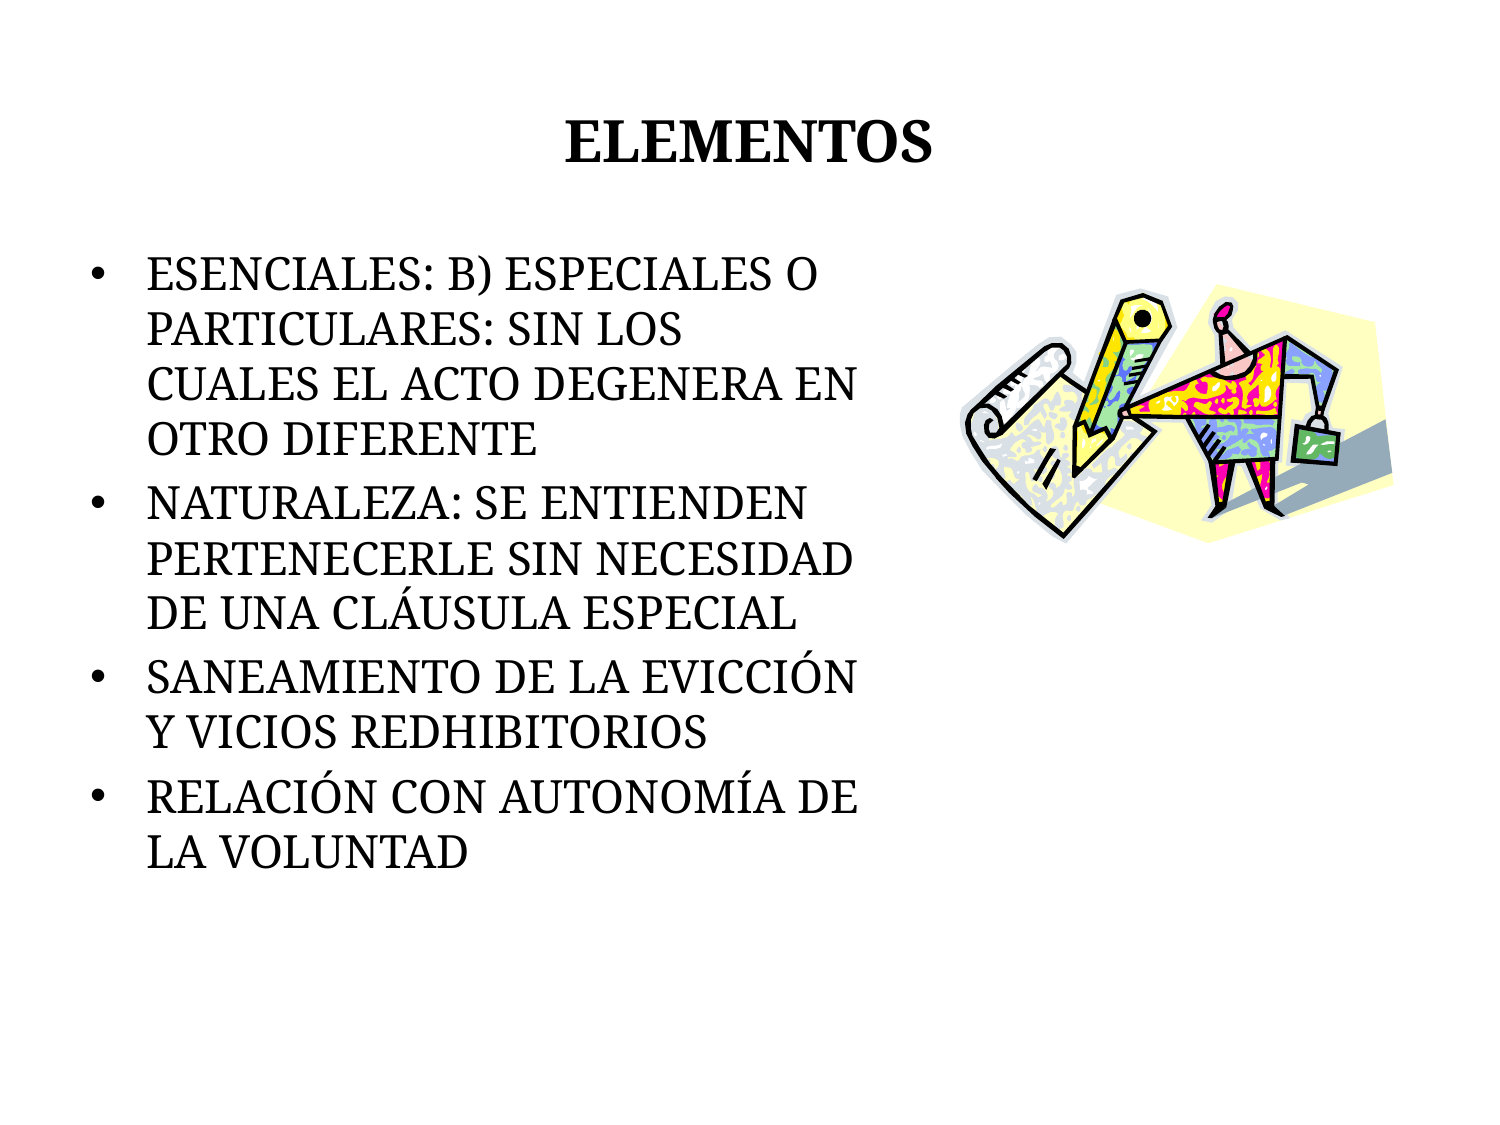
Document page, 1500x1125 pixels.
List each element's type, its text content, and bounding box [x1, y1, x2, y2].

picture [959, 277, 1401, 551]
title ELEMENTOS [75, 45, 1425, 233]
list ESENCIALES: B) ESPECIALES O PARTICULARES: SIN LOS CUALES EL ACTO DEGENERA EN OTRO DIFERENTE NATURALEZA: SE ENTIENDEN PERTENECERLE SIN NECESIDAD DE UNA CLÁUSULA ESPECIAL SANEAMIENTO DE LA EVICCIÓN Y VICIOS REDHIBITORIOS RELACIÓN CON AUTONOMÍA DE LA VOLUNTAD [75, 237, 875, 980]
